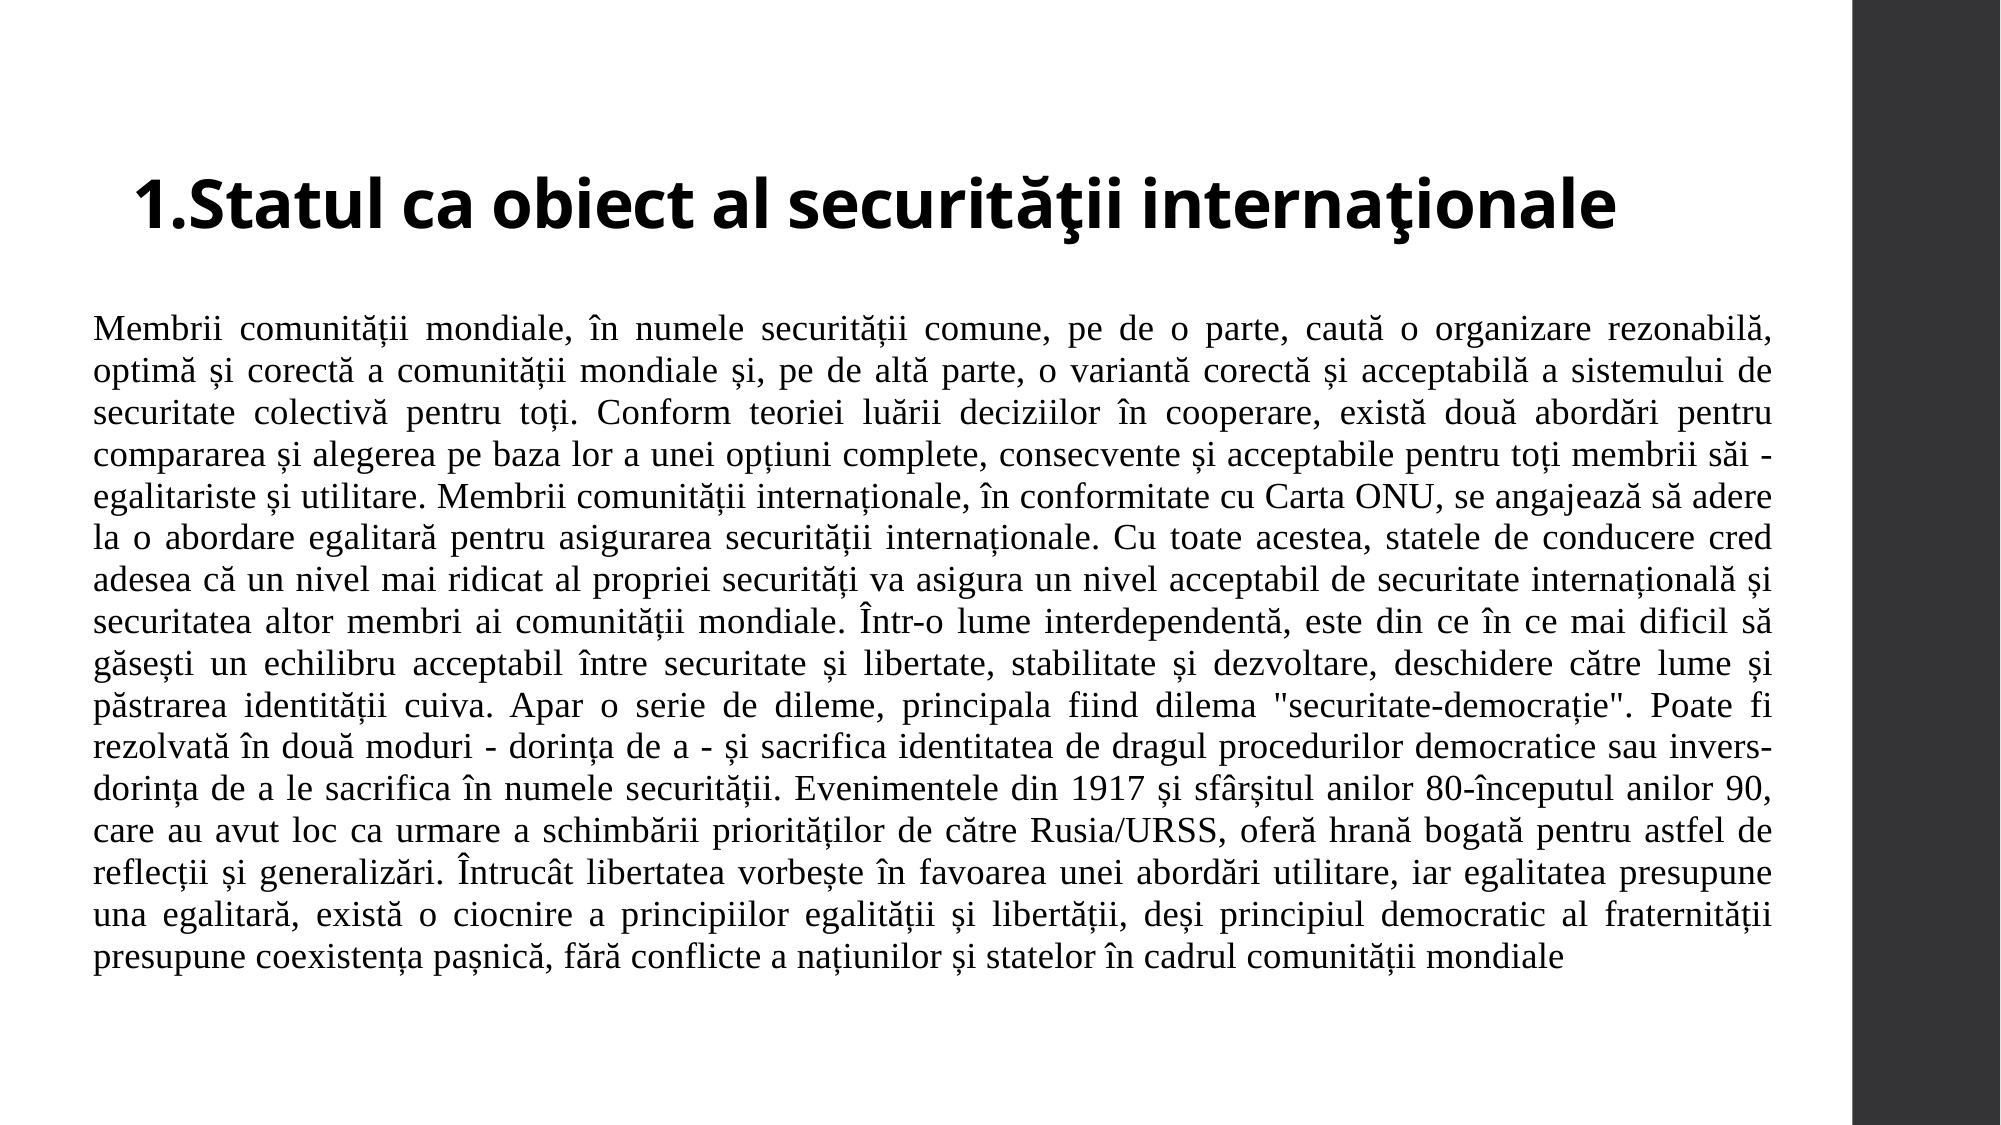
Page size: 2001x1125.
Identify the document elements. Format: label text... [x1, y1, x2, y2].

list Membrii comunității mondiale, în numele securității comune, pe de o parte, caută o organizare rezonabilă, optimă și corectă a comunității mondiale și, pe de altă parte, o variantă corectă și acceptabilă a sistemului de securitate colectivă pentru toți. Conform teoriei luării deciziilor în cooperare, există două abordări pentru compararea și alegerea pe baza lor a unei opțiuni complete, consecvente și acceptabile pentru toți membrii săi - egalitariste și utilitare. Membrii comunității internaționale, în conformitate cu Carta ONU, se angajează să adere la o abordare egalitară pentru asigurarea securității internaționale. Cu toate acestea, statele de conducere cred adesea că un nivel mai ridicat al propriei securități va asigura un nivel acceptabil de securitate internațională și securitatea altor membri ai comunității mondiale. Într-o lume interdependentă, este din ce în ce mai dificil să găsești un echilibru acceptabil între securitate și libertate, stabilitate și dezvoltare, deschidere către lume și păstrarea identității cuiva. Apar o serie de dileme, principala fiind dilema "securitate-democrație". Poate fi rezolvată în două moduri - dorința de a - și sacrifica identitatea de dragul procedurilor democratice sau invers-dorința de a le sacrifica în numele securității. Evenimentele din 1917 și sfârșitul anilor 80-începutul anilor 90, care au avut loc ca urmare a schimbării priorităților de către Rusia/URSS, oferă hrană bogată pentru astfel de reflecții și generalizări. Întrucât libertatea vorbește în favoarea unei abordări utilitare, iar egalitatea presupune una egalitară, există o ciocnire a principiilor egalității și libertății, deși principiul democratic al fraternității presupune coexistența pașnică, fără conflicte a națiunilor și statelor în cadrul comunității mondiale [78, 299, 1792, 1014]
title 1.Statul ca obiect al securităţii internaţionale [116, 114, 1707, 299]
